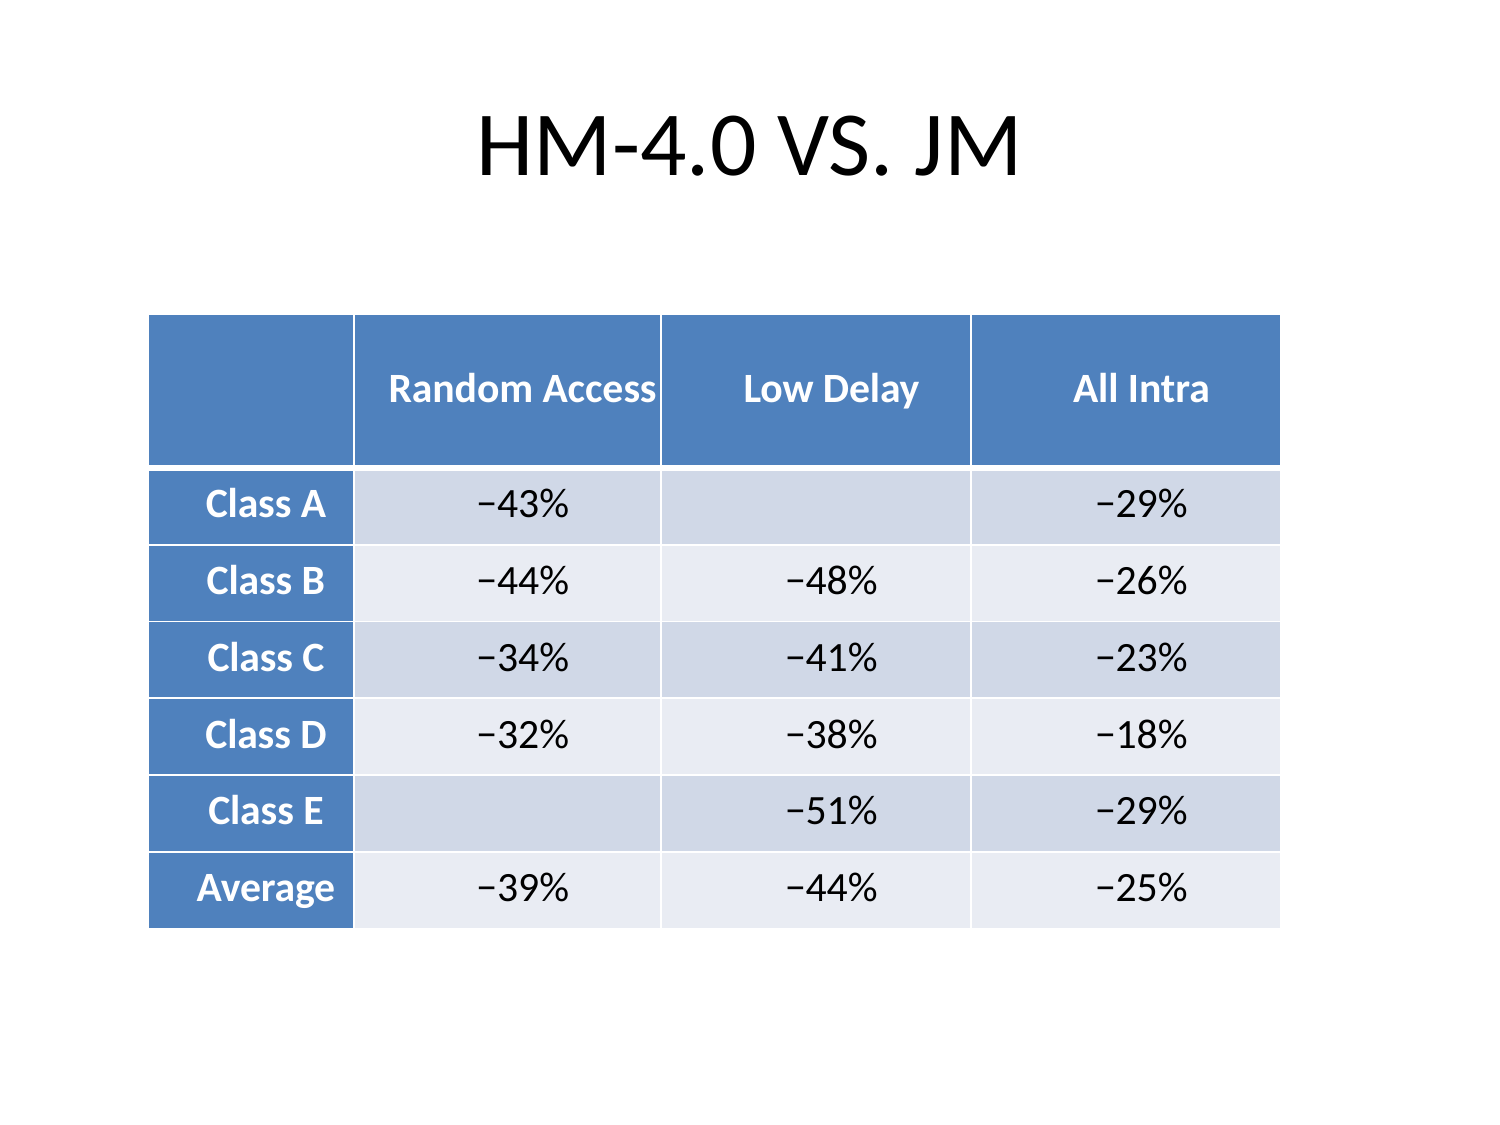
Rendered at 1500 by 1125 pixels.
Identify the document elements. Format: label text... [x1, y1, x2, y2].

table_cell Class B [149, 546, 353, 621]
table_cell −44% [355, 546, 660, 621]
table_header All Intra [972, 315, 1280, 465]
table_cell −44% [662, 853, 970, 928]
table_cell Class E [149, 776, 353, 851]
table_header [149, 315, 353, 465]
table_cell −29% [972, 471, 1280, 544]
table_cell −18% [972, 699, 1280, 774]
table_cell −48% [662, 546, 970, 621]
table_cell −39% [355, 853, 660, 928]
table_cell −25% [972, 853, 1280, 928]
table_header Random Access [355, 315, 660, 465]
table_header Low Delay [662, 315, 970, 465]
table_cell [662, 471, 970, 544]
table_cell [355, 776, 660, 851]
table_cell −51% [662, 776, 970, 851]
table_cell −34% [355, 622, 660, 697]
table_cell Class A [149, 471, 353, 544]
table_cell Class D [149, 699, 353, 774]
table_cell −38% [662, 699, 970, 774]
table_cell −29% [972, 776, 1280, 851]
table_cell −43% [355, 471, 660, 544]
table_cell Class C [149, 622, 353, 697]
table_cell −41% [662, 622, 970, 697]
table_cell −23% [972, 622, 1280, 697]
table_cell −26% [972, 546, 1280, 621]
table_cell Average [149, 853, 353, 928]
table_cell −32% [355, 699, 660, 774]
title HM-4.0 VS. JM [75, 45, 1425, 233]
